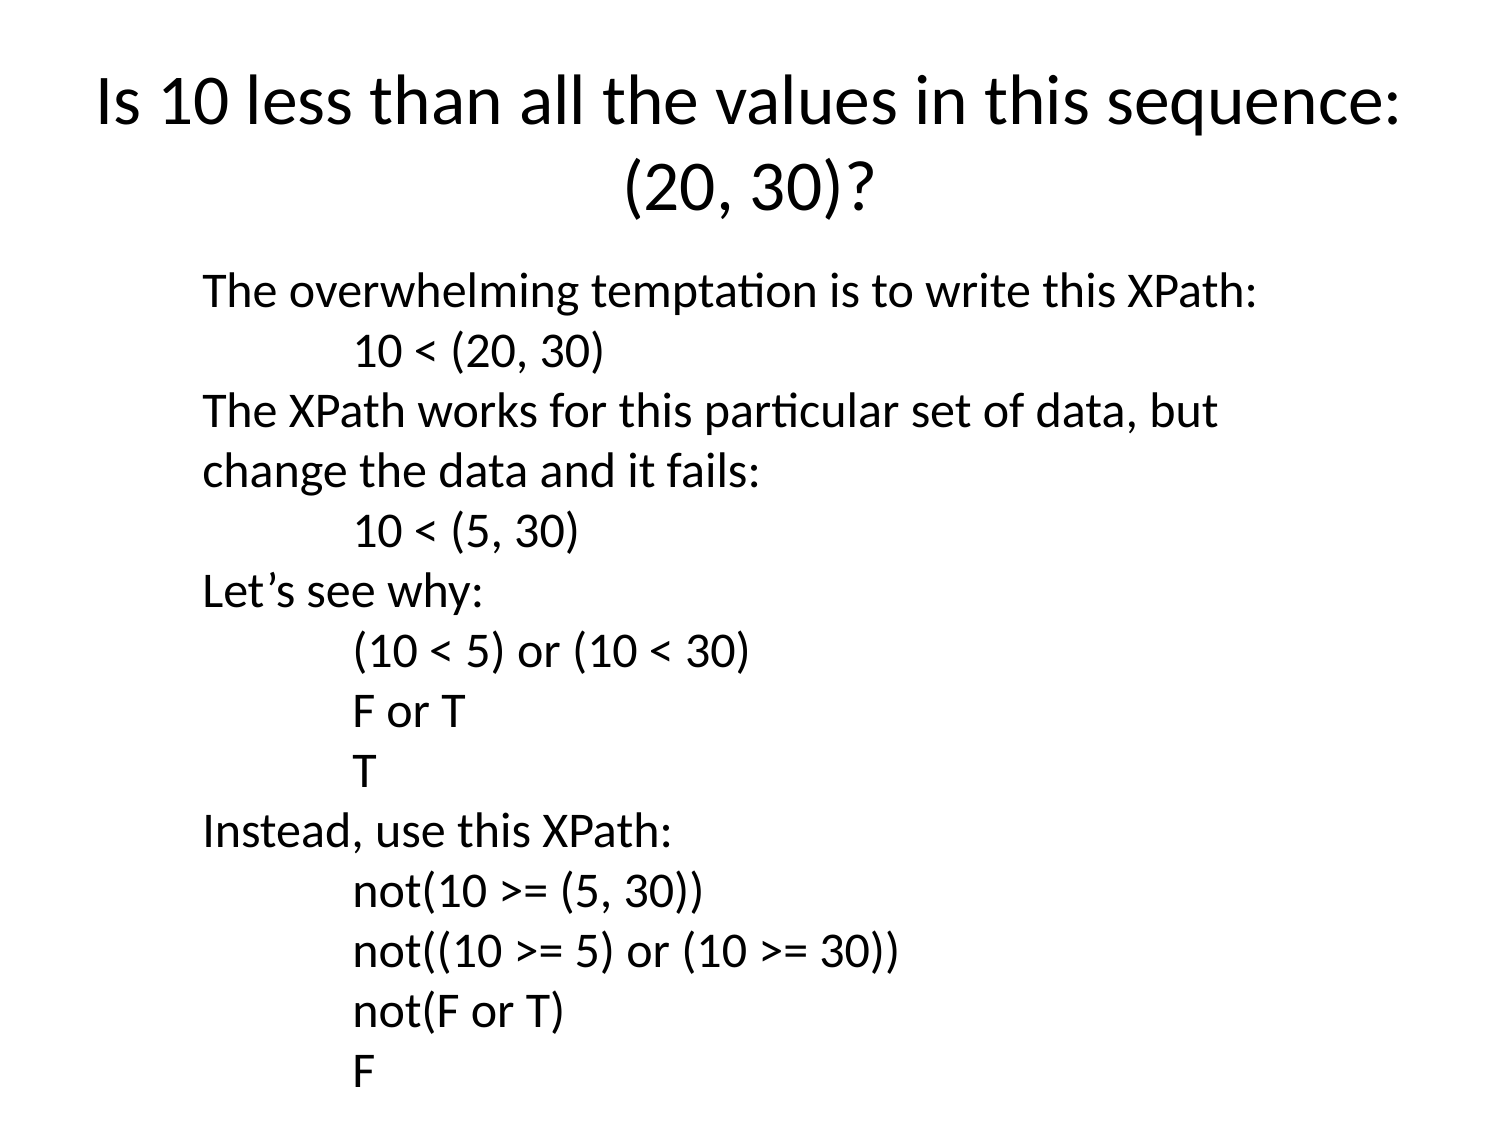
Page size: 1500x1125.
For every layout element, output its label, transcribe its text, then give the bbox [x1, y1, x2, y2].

text_box The overwhelming temptation is to write this XPath: 10 < (20, 30) The XPath works for this particular set of data, but change the data and it fails: 10 < (5, 30) Let’s see why: (10 < 5) or (10 < 30) F or T T Instead, use this XPath: not(10 >= (5, 30)) not((10 >= 5) or (10 >= 30)) not(F or T) F [187, 249, 1338, 1105]
title Is 10 less than all the values in this sequence: (20, 30)? [75, 45, 1425, 233]
